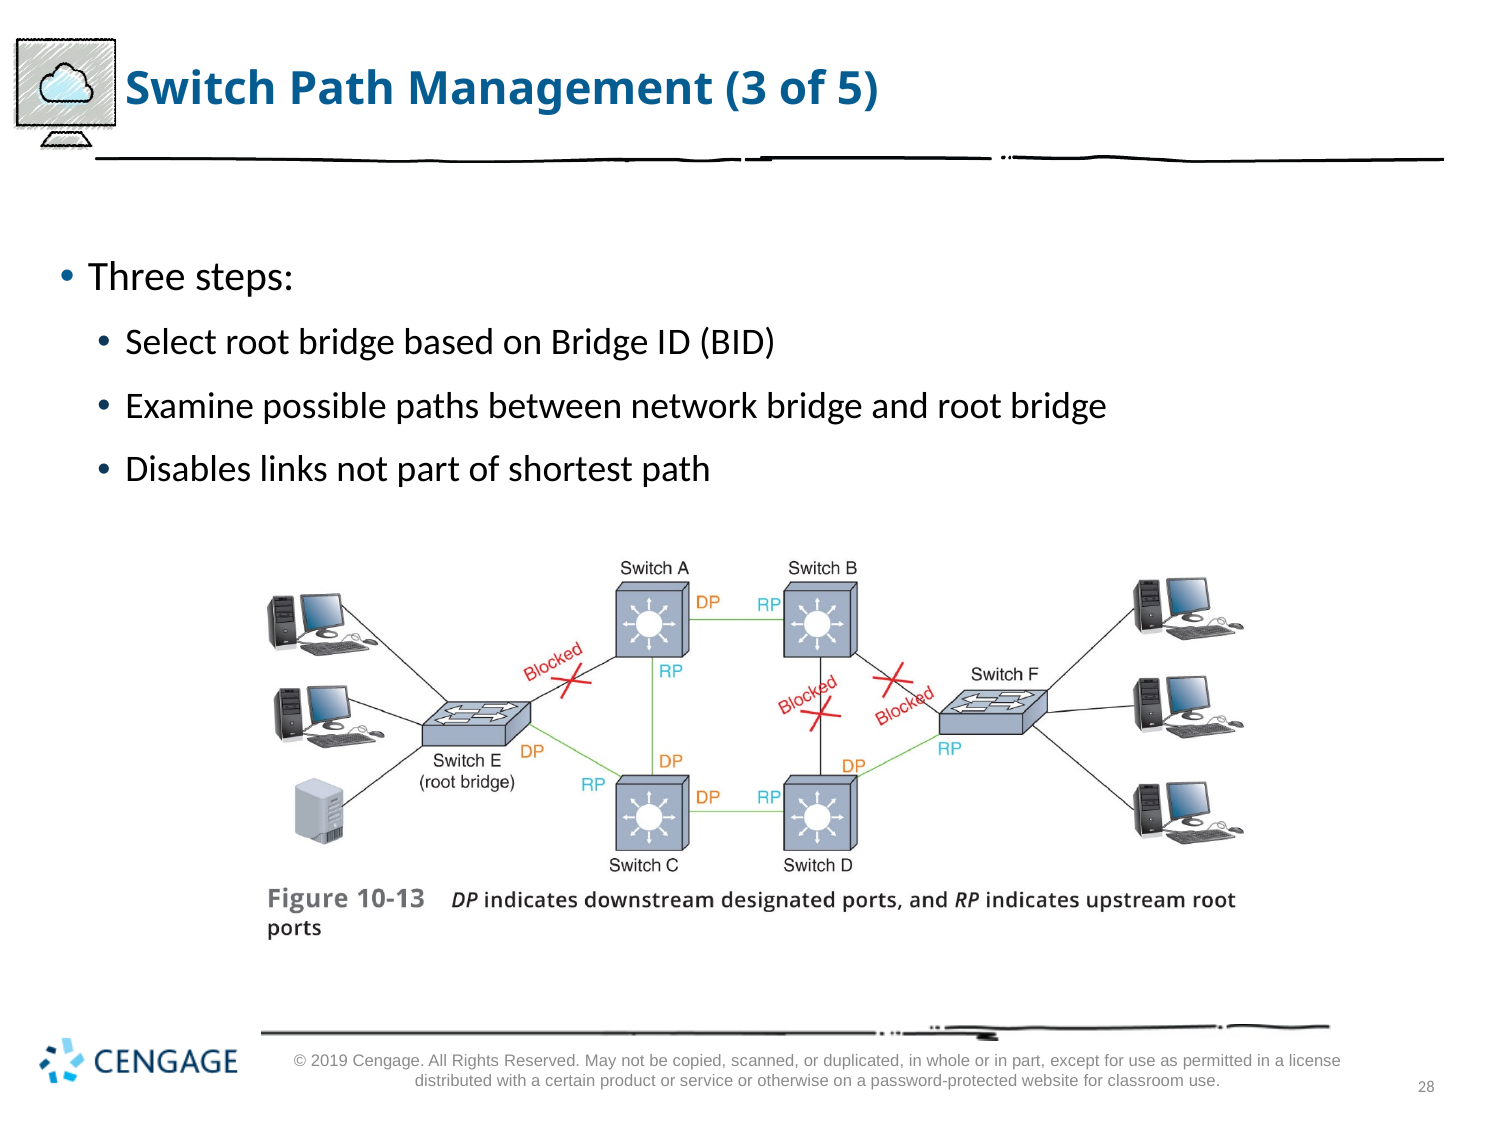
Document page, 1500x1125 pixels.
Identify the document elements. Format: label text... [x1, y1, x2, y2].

picture [19, 1024, 250, 1096]
list Three steps: Select root bridge based on Bridge I D (B I D) Examine possible paths between network bridge and root bridge Disables links not part of shortest path [59, 252, 1441, 493]
picture [263, 558, 1246, 942]
footer © 2019 Cengage. All Rights Reserved. May not be copied, scanned, or duplicated, in whole or in part, except for use as permitted in a license distributed with a certain product or service or otherwise on a password-protected website for classroom use. [262, 1050, 1375, 1091]
picture [95, 155, 1444, 163]
picture [13, 36, 117, 151]
title Switch Path Management (3 of 5) [125, 66, 1442, 116]
picture [261, 1024, 1331, 1041]
